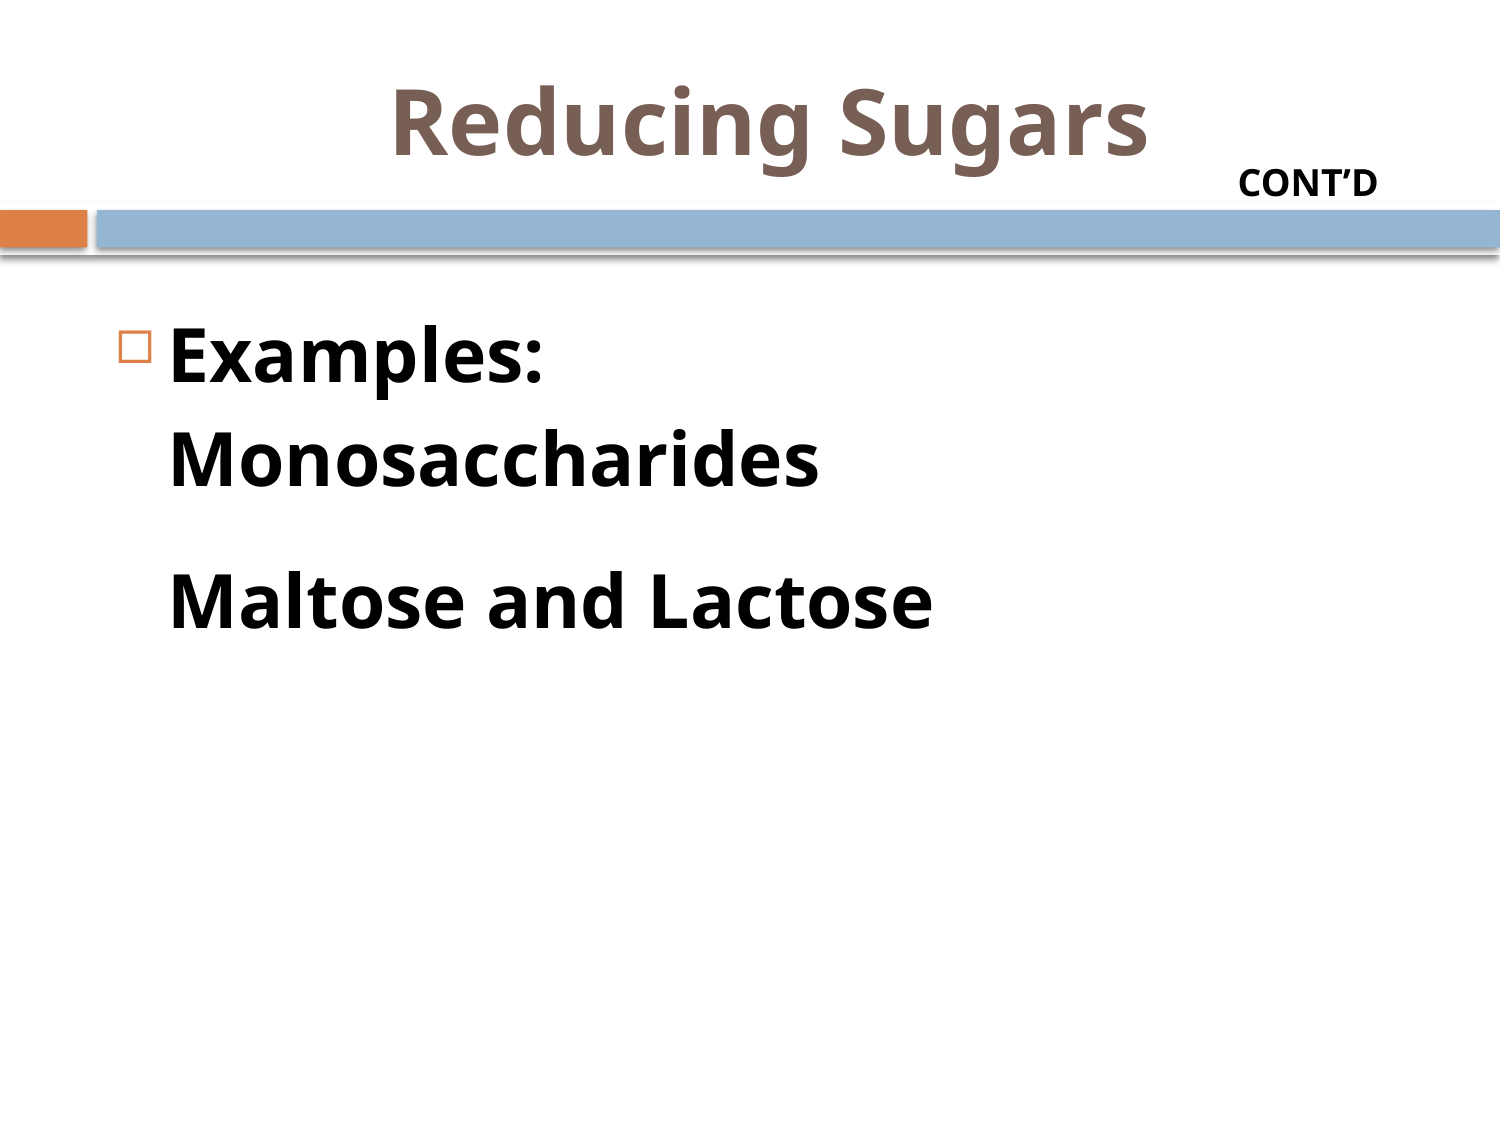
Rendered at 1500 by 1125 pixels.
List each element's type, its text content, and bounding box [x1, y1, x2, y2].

text_box CONT’D [1222, 151, 1394, 212]
list Examples: Monosaccharides Maltose and Lactose [100, 299, 1438, 1038]
title Reducing Sugars [100, 37, 1438, 200]
